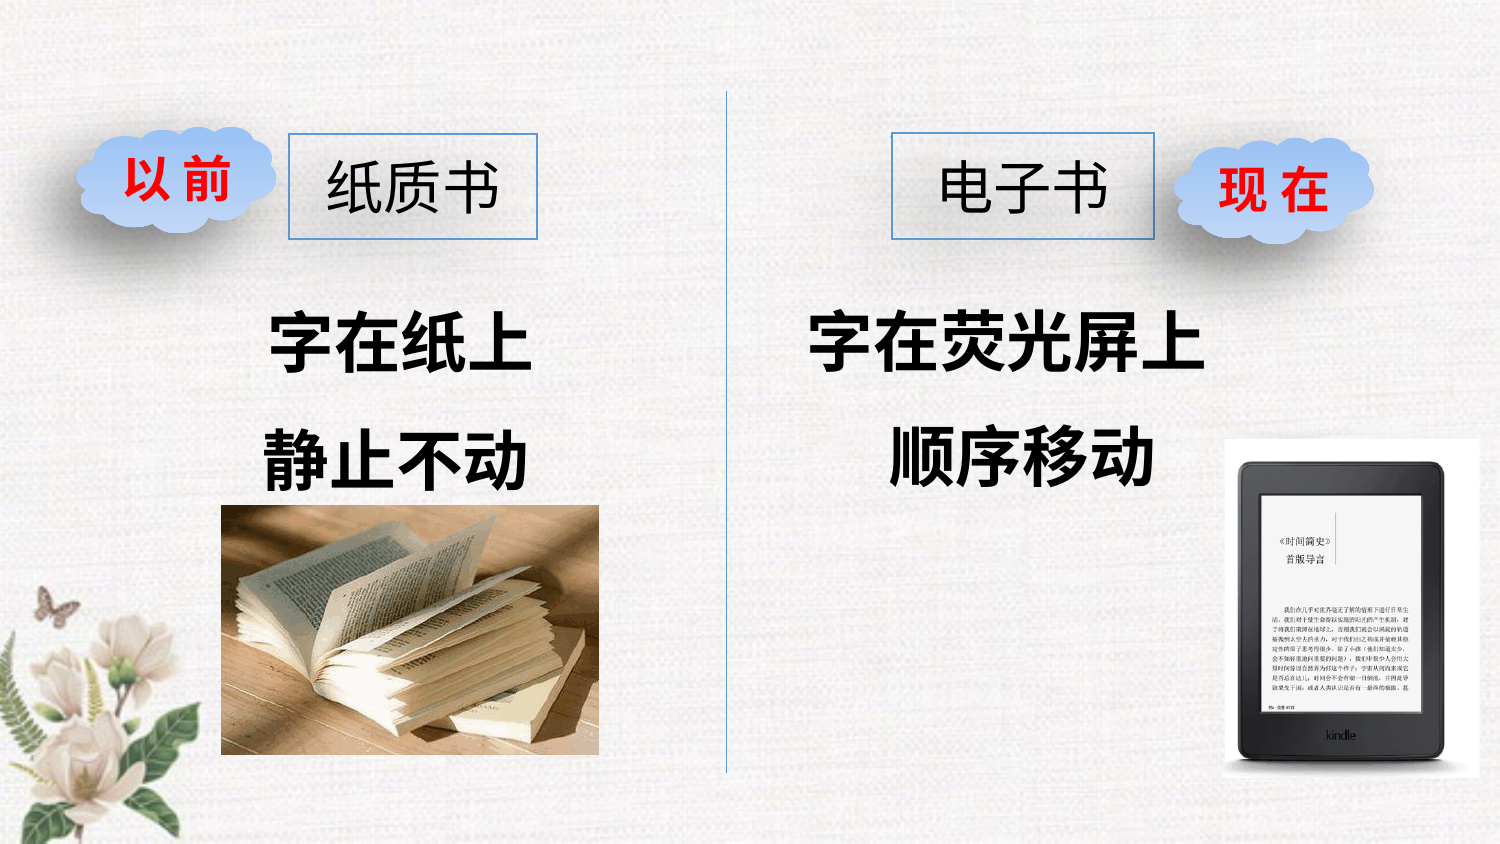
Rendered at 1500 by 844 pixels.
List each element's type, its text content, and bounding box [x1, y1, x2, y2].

text_box 字在荧光屏上 [791, 291, 1223, 387]
text_box 纸质书 [287, 133, 538, 240]
text_box 电子书 [890, 132, 1155, 240]
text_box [76, 126, 276, 234]
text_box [1174, 137, 1374, 244]
text_box 顺序移动 [874, 407, 1172, 502]
picture [0, 0, 1500, 844]
text_box 字在纸上 [252, 293, 550, 388]
text_box 静止不动 [248, 411, 567, 505]
